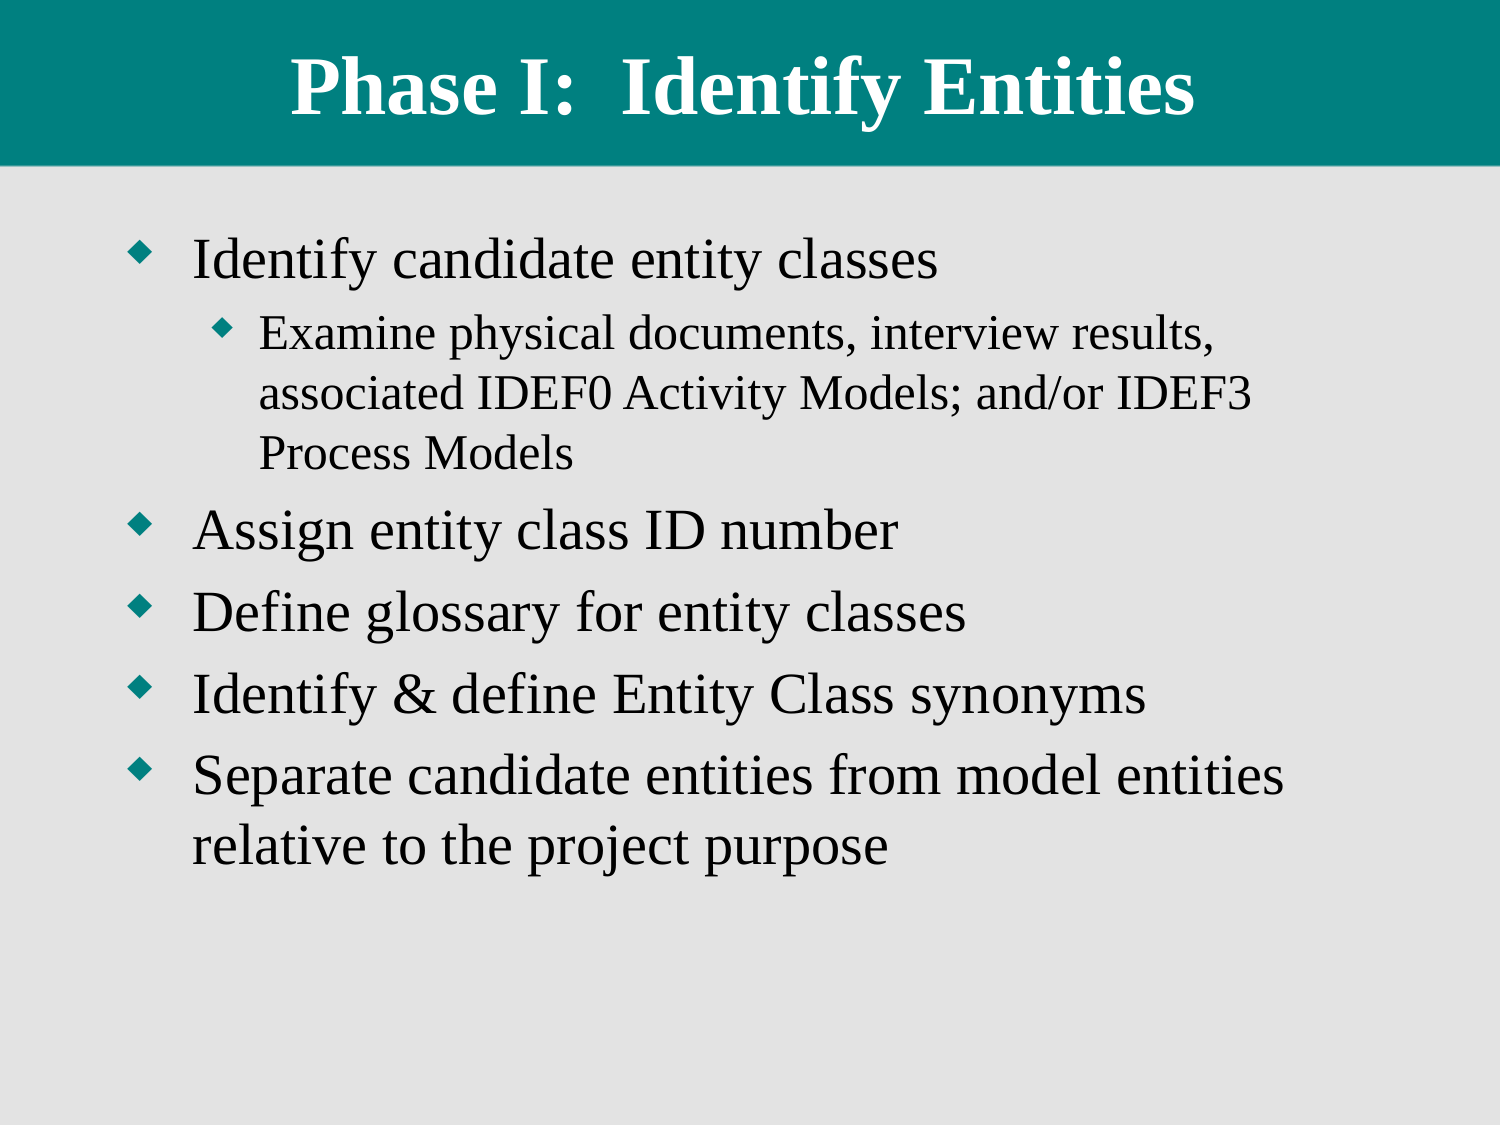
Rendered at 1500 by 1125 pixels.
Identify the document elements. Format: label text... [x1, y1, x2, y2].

picture [0, 0, 1500, 1125]
list Identify candidate entity classes Examine physical documents, interview results, associated IDEF0 Activity Models; and/or IDEF3 Process Models Assign entity class ID number Define glossary for entity classes Identify & define Entity Class synonyms Separate candidate entities from model entities relative to the project purpose [111, 211, 1388, 896]
title Phase I: Identify Entities [0, 23, 1488, 140]
